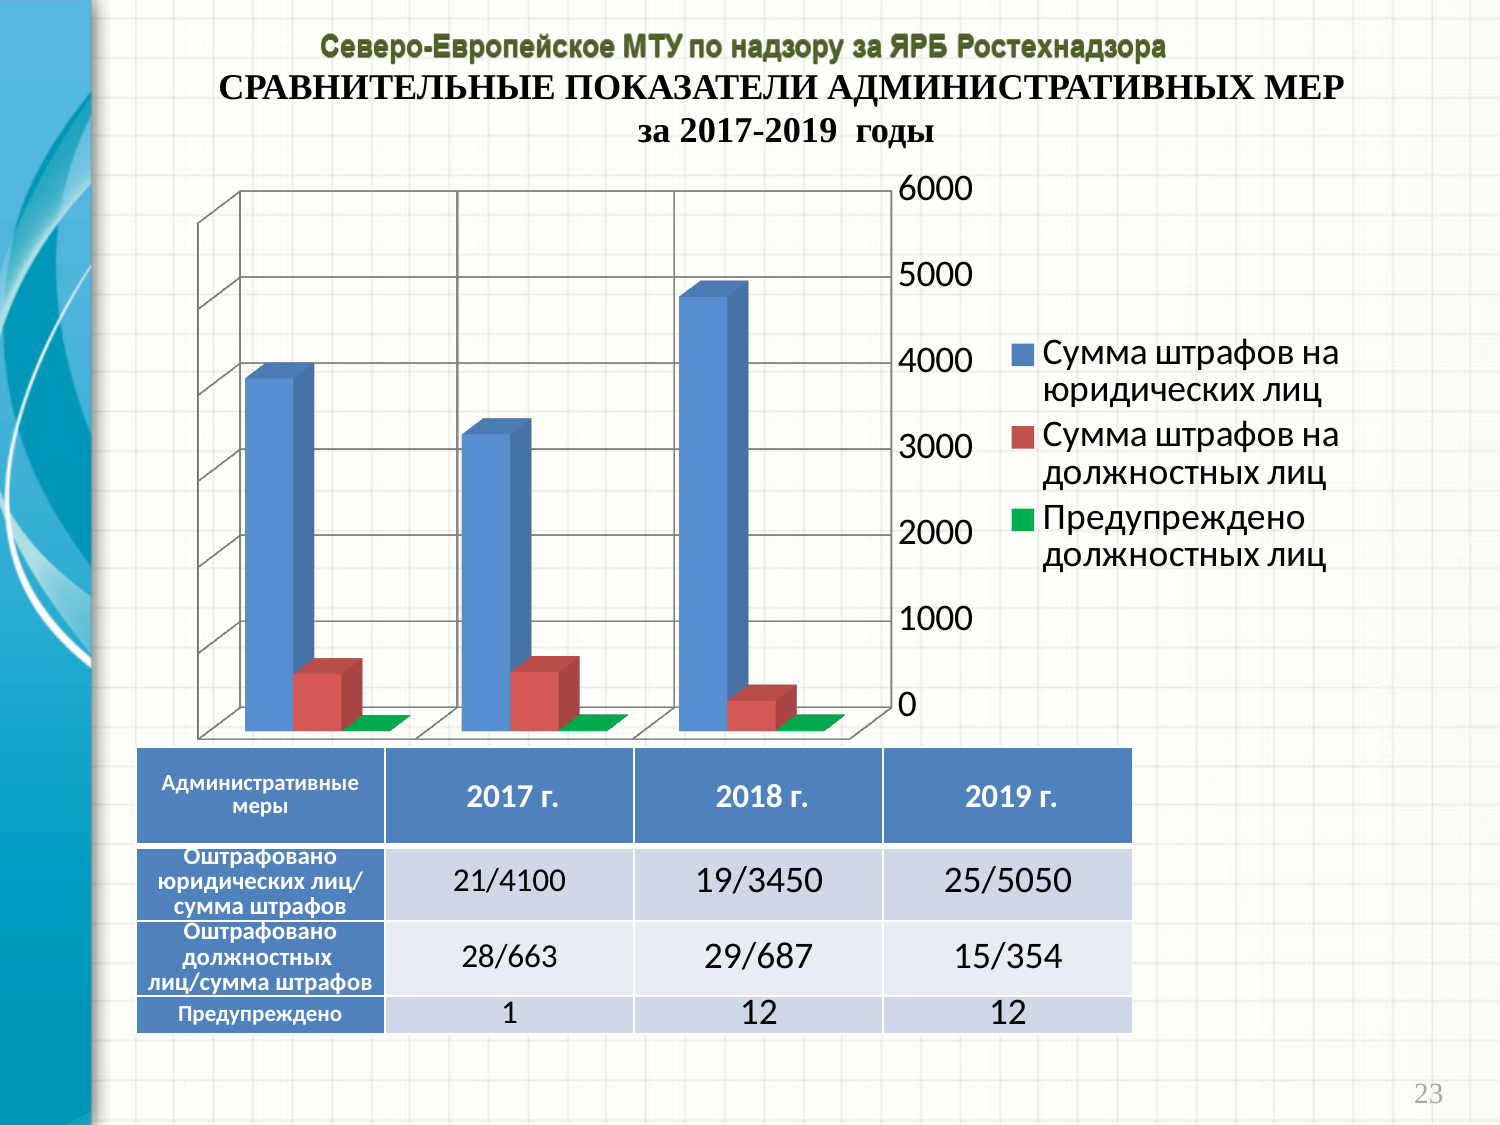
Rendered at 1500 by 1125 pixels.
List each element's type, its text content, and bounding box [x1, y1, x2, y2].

table_cell 12 [884, 997, 1132, 1033]
text_box 23 [1222, 1060, 1459, 1125]
table_cell 1 [386, 997, 633, 1033]
table_cell 15/354 [884, 922, 1132, 995]
table_cell Оштрафовано должностных лиц/сумма штрафов [137, 922, 384, 995]
table_header Административные меры [137, 748, 384, 843]
table_header 2019 г. [884, 760, 1132, 843]
table_cell Предупреждено [137, 997, 384, 1033]
table_cell 12 [635, 997, 882, 1033]
title СРАВНИТЕЛЬНЫЕ ПОКАЗАТЕЛИ АДМИНИСТРАТИВНЫХ МЕР за 2017-2019 годы [147, 66, 1425, 147]
table_header 2017 г. [386, 760, 633, 843]
table_cell 25/5050 [884, 849, 1132, 920]
table_cell Оштрафовано юридических лиц/ сумма штрафов [137, 849, 384, 920]
table_cell 19/3450 [635, 849, 882, 920]
table_cell 28/663 [386, 922, 633, 995]
picture [0, 1, 1500, 1125]
table_cell 29/687 [635, 922, 882, 995]
chart [170, 160, 1365, 752]
table_cell 21/4100 [386, 849, 633, 920]
table_header 2018 г. [635, 760, 882, 843]
